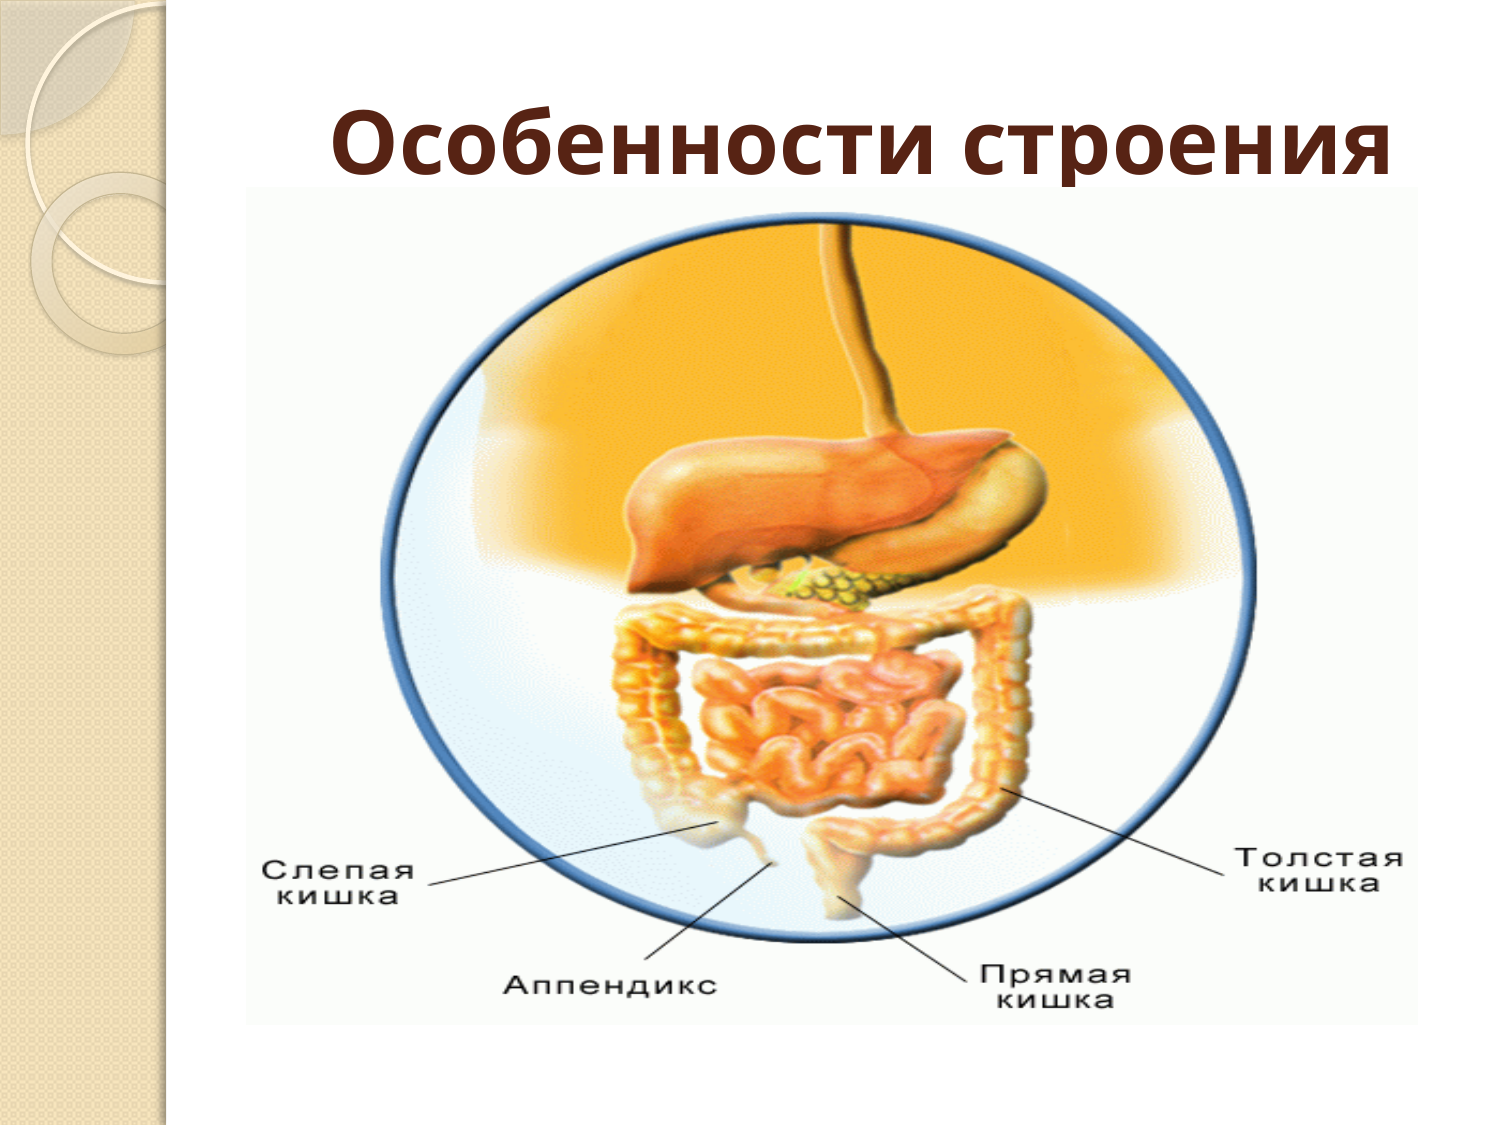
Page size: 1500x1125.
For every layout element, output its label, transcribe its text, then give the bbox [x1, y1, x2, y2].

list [245, 187, 1419, 1026]
title Особенности строения [235, 45, 1466, 233]
